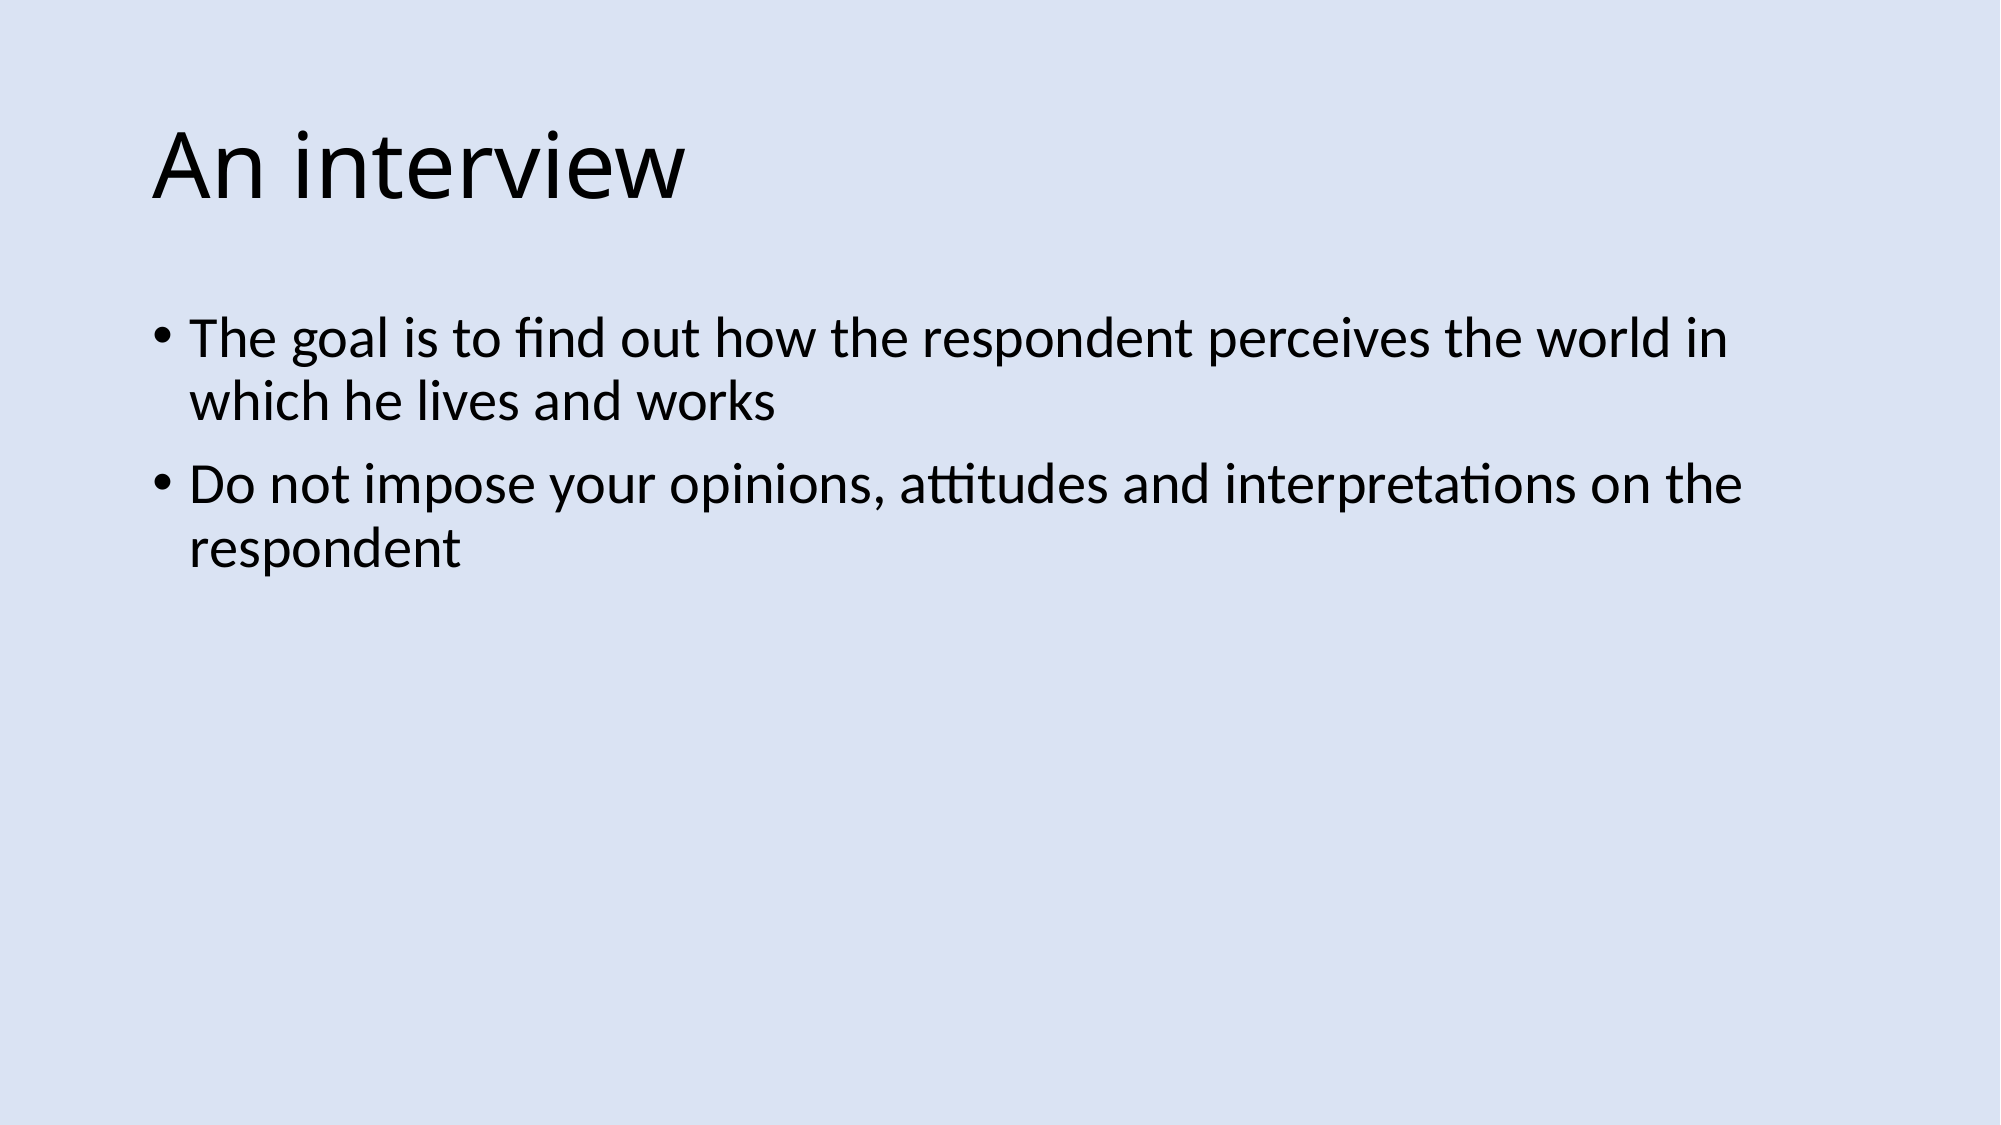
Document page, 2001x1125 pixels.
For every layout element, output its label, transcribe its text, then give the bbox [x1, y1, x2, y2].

title An interview [137, 59, 1863, 278]
list The goal is to find out how the respondent perceives the world in which he lives and works Do not impose your opinions, attitudes and interpretations on the respondent [137, 299, 1863, 1014]
